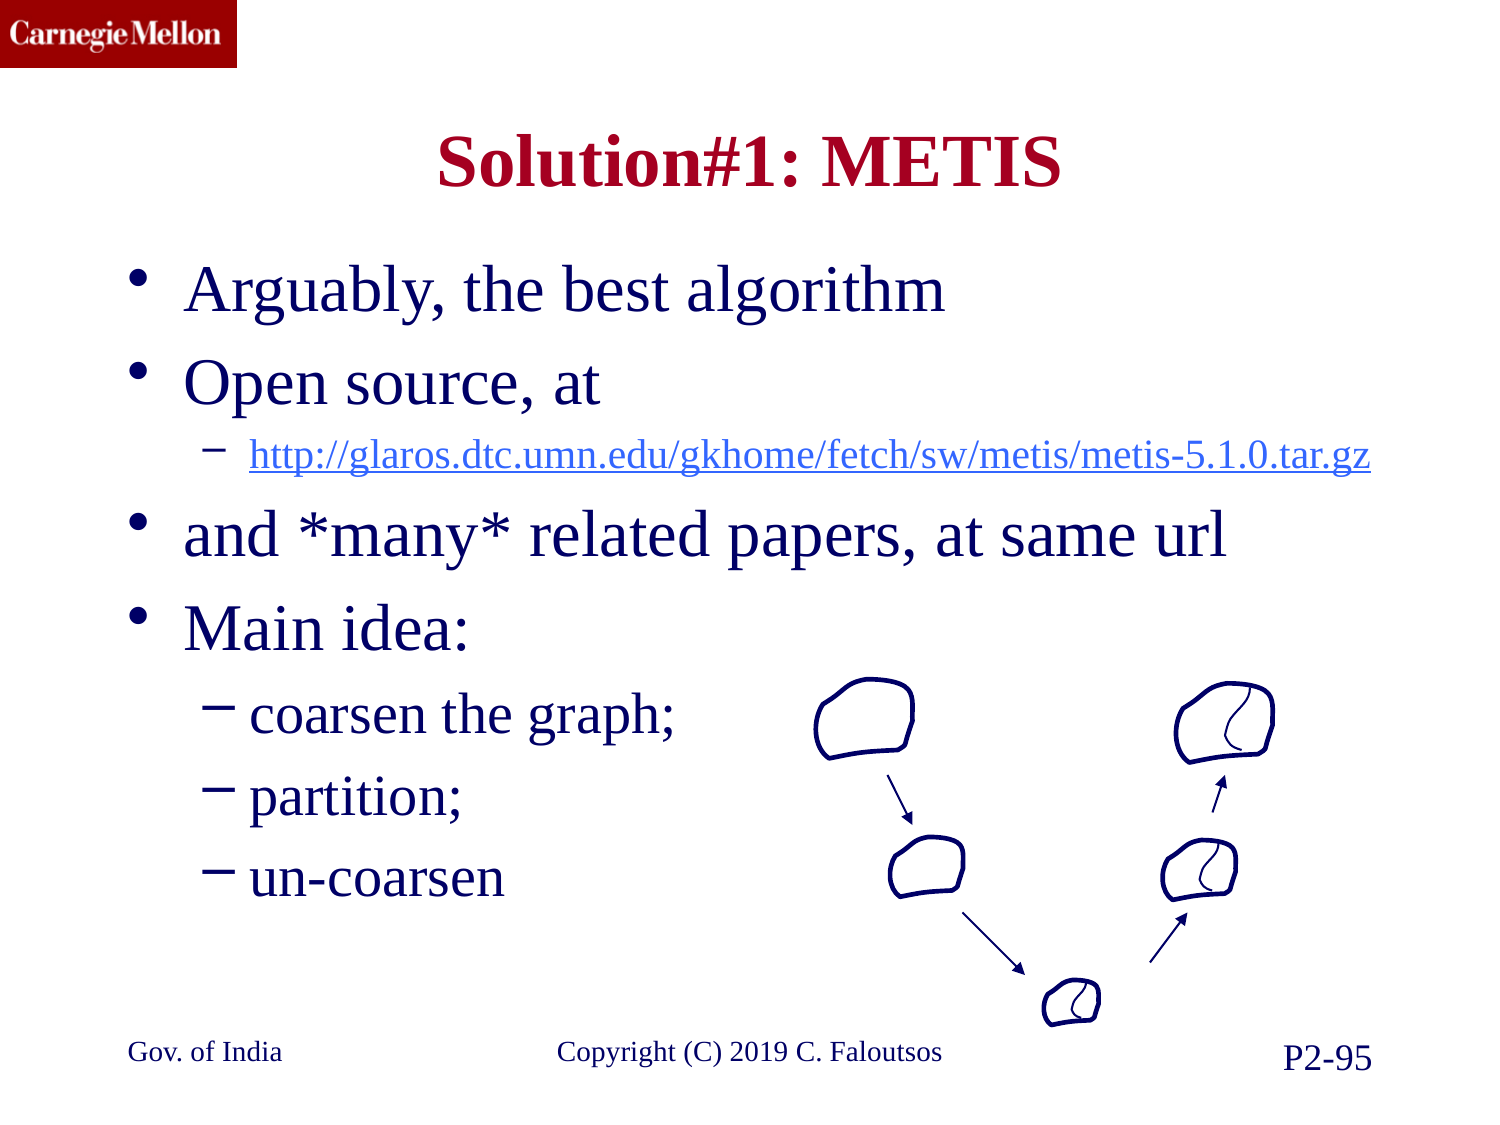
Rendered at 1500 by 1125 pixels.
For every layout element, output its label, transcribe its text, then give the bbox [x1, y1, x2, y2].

footer Copyright (C) 2019 C. Faloutsos [512, 1024, 988, 1101]
text_box [1149, 912, 1188, 963]
picture [0, 0, 237, 68]
text_box [1071, 982, 1086, 1018]
text_box [962, 912, 1025, 976]
text_box [1224, 687, 1250, 750]
text_box [1212, 774, 1227, 813]
slide_number P2-95 [1074, 1024, 1388, 1101]
text_box [887, 774, 913, 826]
text_box [1043, 979, 1099, 1026]
slide_number Gov. of India [112, 1024, 426, 1101]
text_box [887, 836, 1238, 901]
text_box [815, 679, 913, 759]
list Arguably, the best algorithm Open source, at http://glaros.dtc.umn.edu/gkhome/fetch/sw/metis/metis-5.1.0.tar.gz and *many* related papers, at same url Main idea: coarsen the graph; partition; un-coarsen [112, 237, 1388, 1001]
title Solution#1: METIS [112, 99, 1388, 213]
text_box [1175, 683, 1273, 763]
